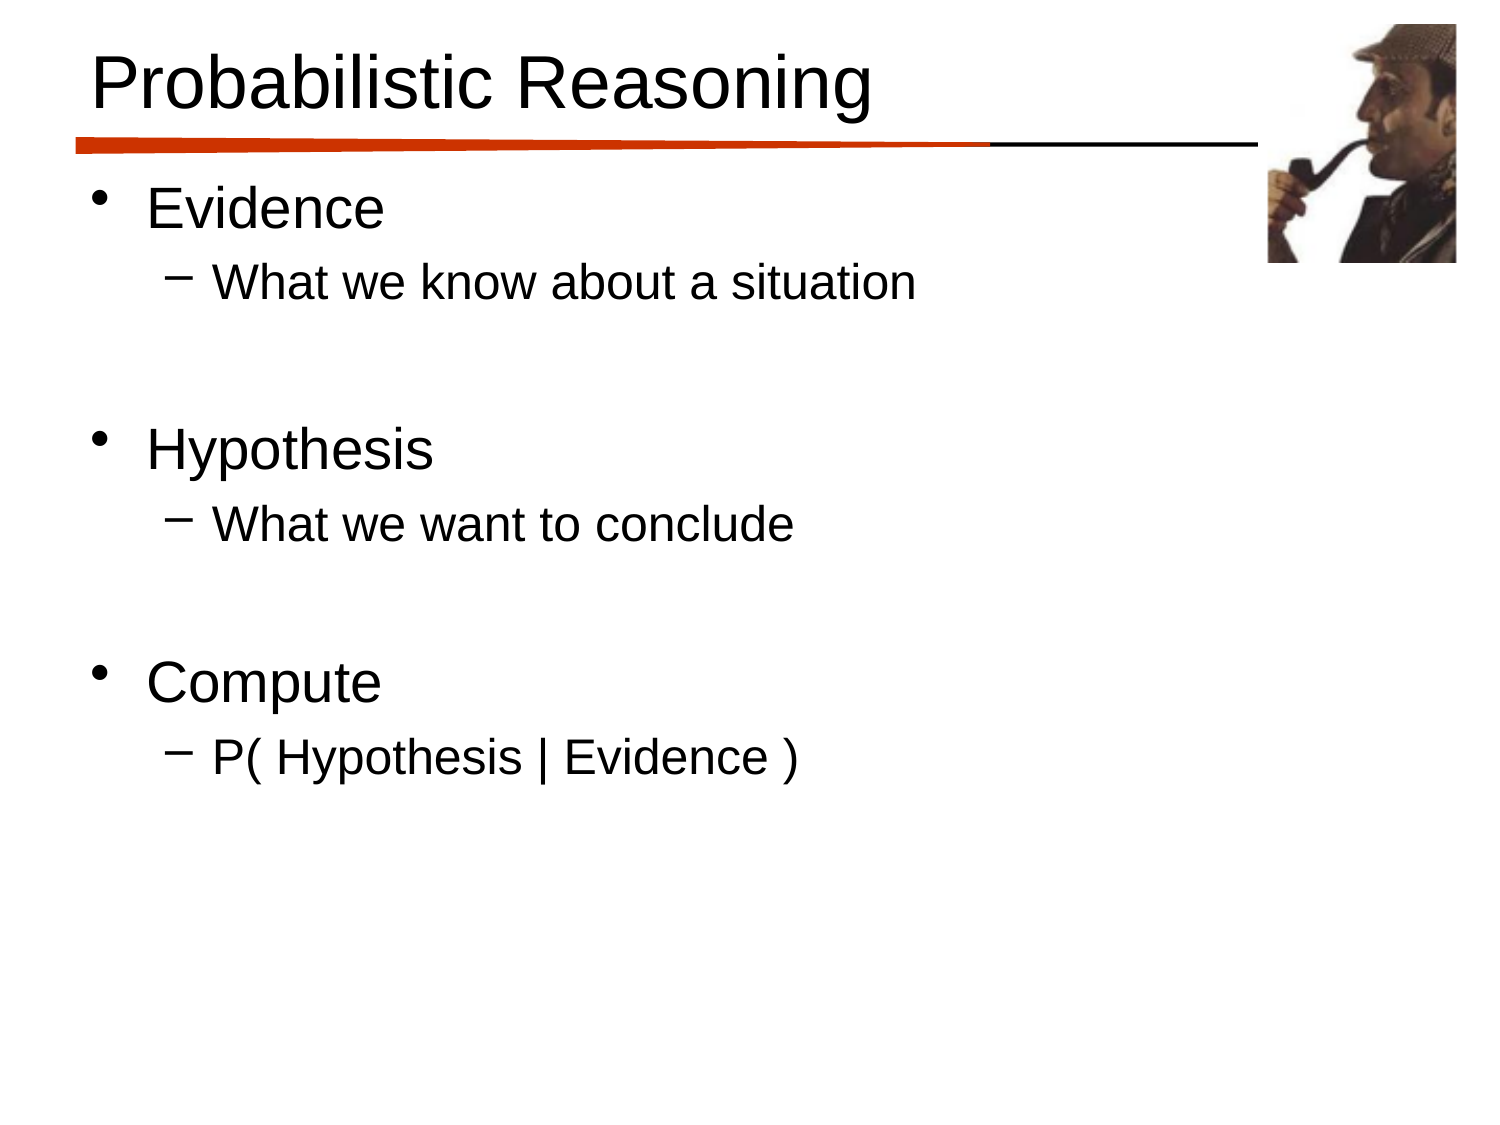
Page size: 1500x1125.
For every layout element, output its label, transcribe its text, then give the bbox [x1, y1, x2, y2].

picture [1258, 24, 1463, 263]
title Probabilistic Reasoning [74, 24, 1257, 133]
list Evidence What we know about a situation Hypothesis What we want to conclude Compute P( Hypothesis | Evidence ) [74, 162, 1426, 1006]
